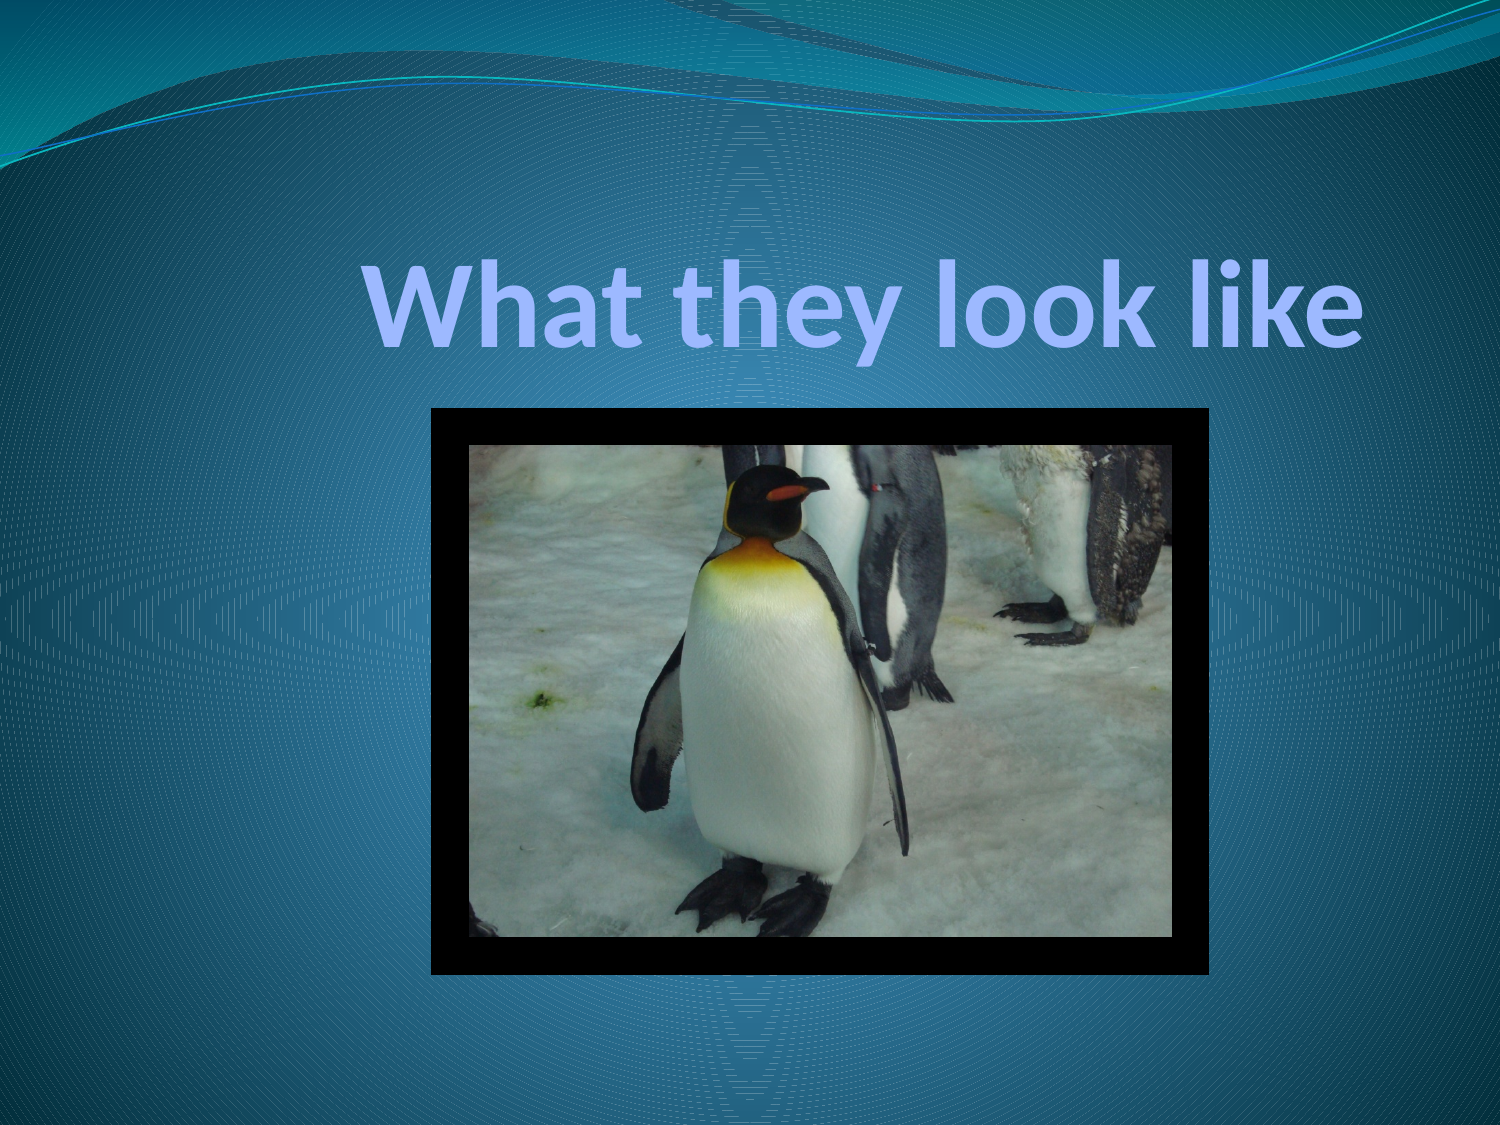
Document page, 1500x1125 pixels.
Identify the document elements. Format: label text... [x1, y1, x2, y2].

title What they look like [82, 222, 1370, 523]
picture [468, 445, 1172, 938]
